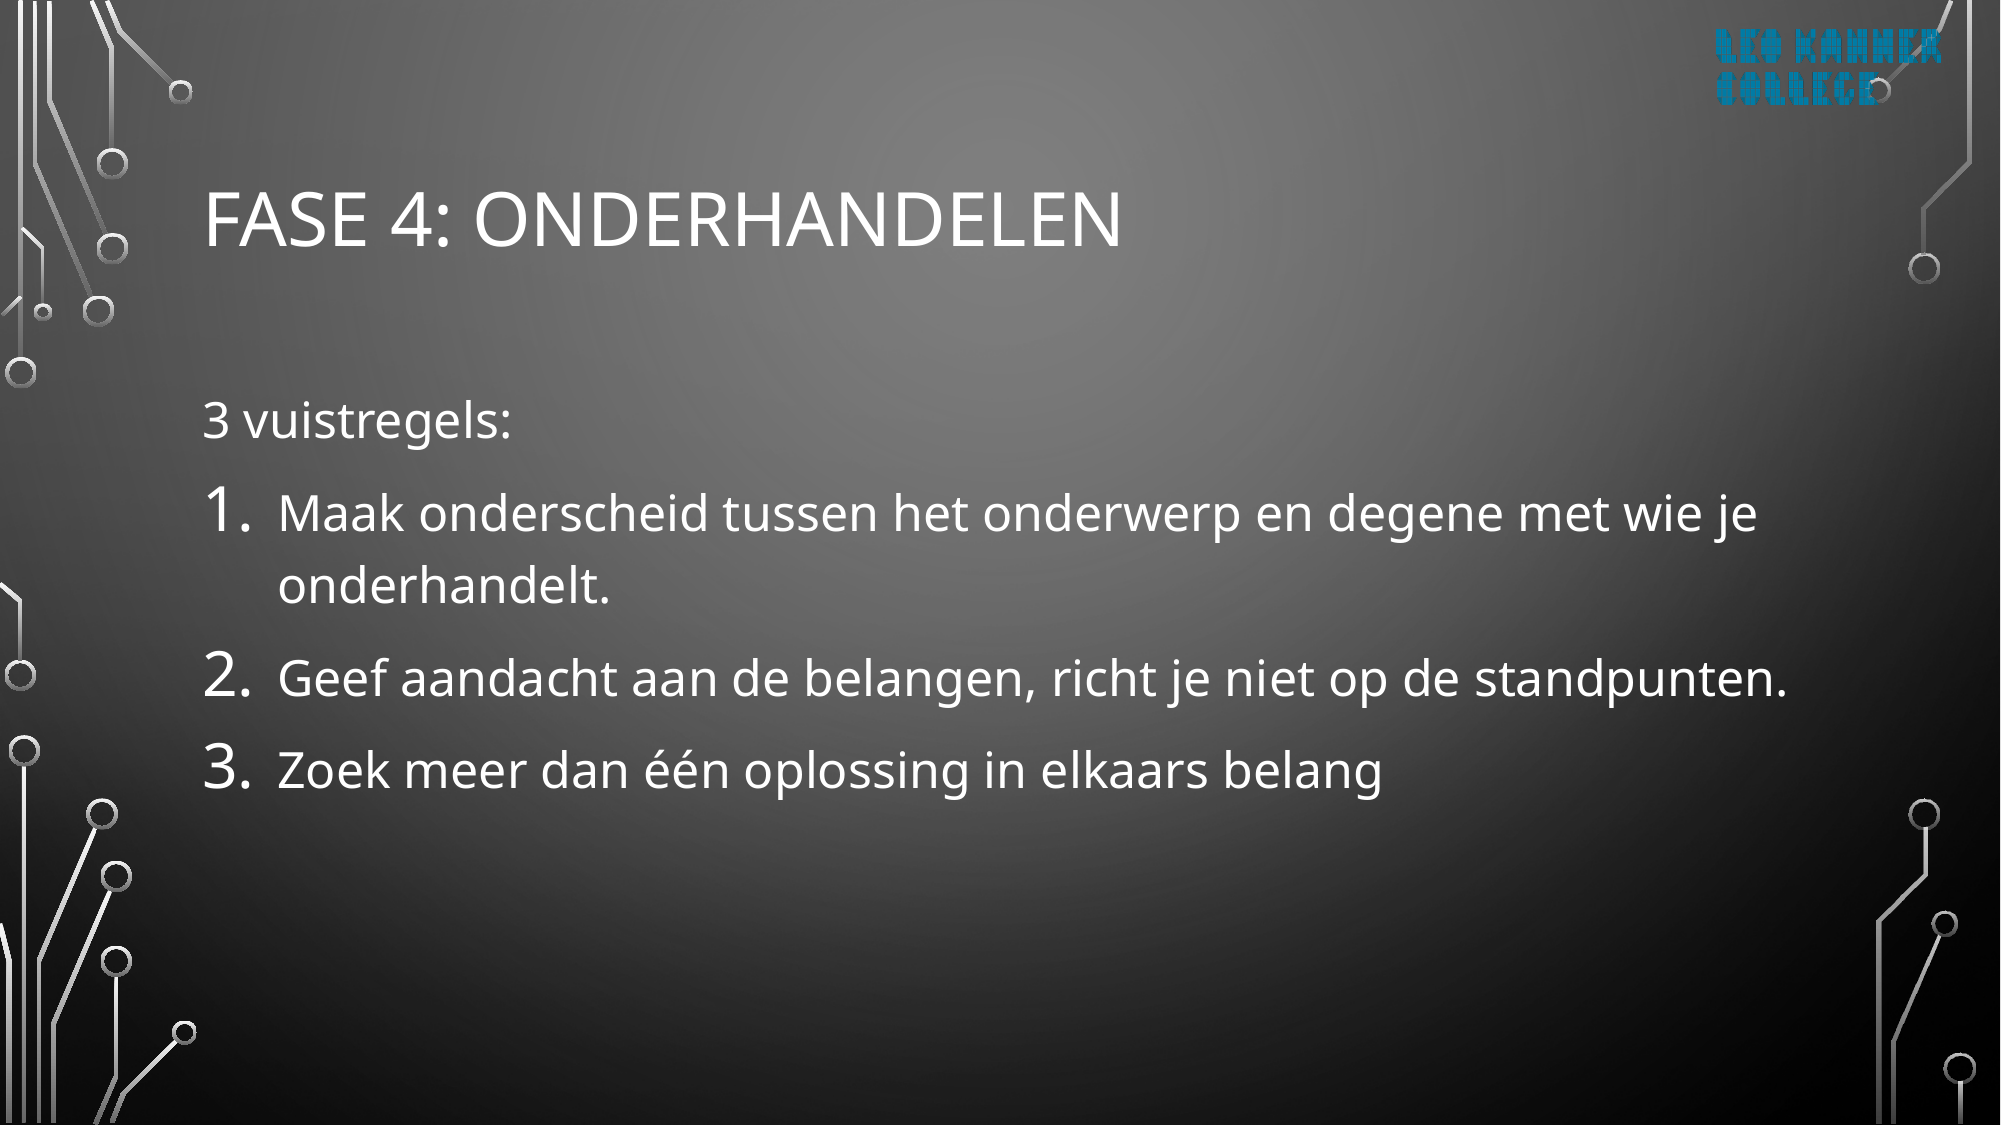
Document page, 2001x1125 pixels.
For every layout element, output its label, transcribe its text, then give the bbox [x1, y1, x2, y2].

picture [1801, 29, 1810, 37]
title Fase 4: onderhandelen [187, 101, 1813, 344]
list 3 vuistregels: Maak onderscheid tussen het onderwerp en degene met wie je onderhandelt. Geef aandacht aan de belangen, richt je niet op de standpunten. Zoek meer dan één oplossing in elkaars belang [187, 369, 1813, 1024]
picture [1937, 41, 1941, 51]
picture [1716, 29, 1941, 106]
